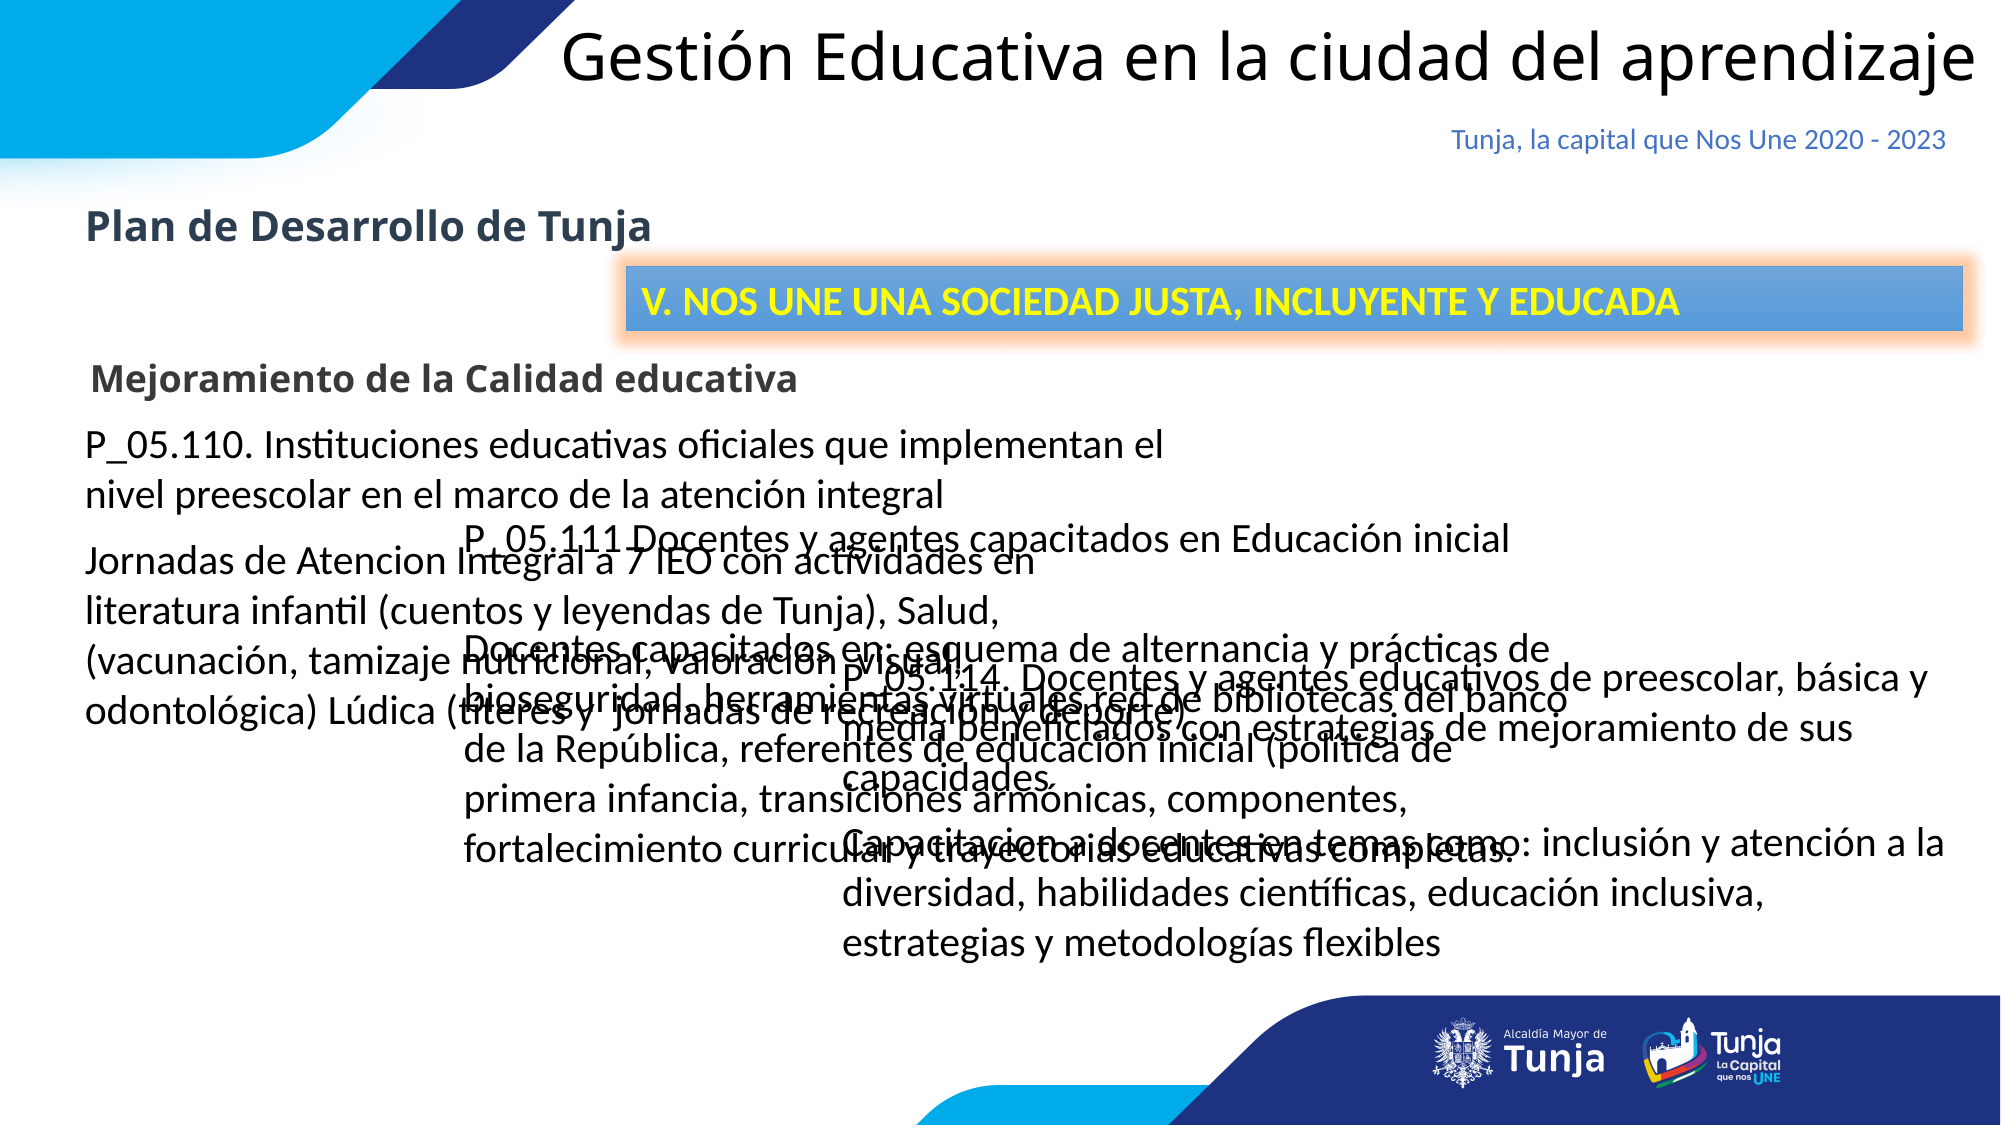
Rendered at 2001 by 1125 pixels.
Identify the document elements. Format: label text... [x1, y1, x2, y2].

text_box Docentes capacitados en: esquema de alternancia y prácticas de bioseguridad, herramientas virtuales red de bibliotecas del banco de la República, referentes de educación inicial (política de primera infancia, transiciones armónicas, componentes, fortalecimiento curricular y trayectorias educativas completas. [448, 613, 1584, 878]
text_box Jornadas de Atencion Integral a 7 IEO con actividades en literatura infantil (cuentos y leyendas de Tunja), Salud, (vacunación, tamizaje nutricional, valoración visual, odontológica) Lúdica (títeres y jornadas de recreación y deporte) [70, 525, 1206, 741]
picture [0, 0, 2001, 1125]
subtitle Tunja, la capital que Nos Une 2020 - 2023 [355, 116, 1963, 164]
text_box Gestión Educativa en la ciudad del aprendizaje [541, 0, 1998, 103]
text_box P_05.114. Docentes y agentes educativos de preescolar, básica y media beneficiados con estrategias de mejoramiento de sus capacidades [827, 641, 1963, 807]
text_box V. NOS UNE UNA SOCIEDAD JUSTA, INCLUYENTE Y EDUCADA [626, 266, 1963, 331]
text_box Mejoramiento de la Calidad educativa [0, 347, 1006, 407]
text_box Capacitacion a docentes en temas como: inclusión y atención a la diversidad, habilidades científicas, educación inclusiva, estrategias y metodologías flexibles [827, 807, 1963, 973]
text_box P_05.111 Docentes y agentes capacitados en Educación inicial [448, 503, 1584, 568]
text_box Plan de Desarrollo de Tunja [70, 192, 1963, 257]
text_box P_05.110. Instituciones educativas oficiales que implementan el nivel preescolar en el marco de la atención integral [70, 409, 1206, 525]
